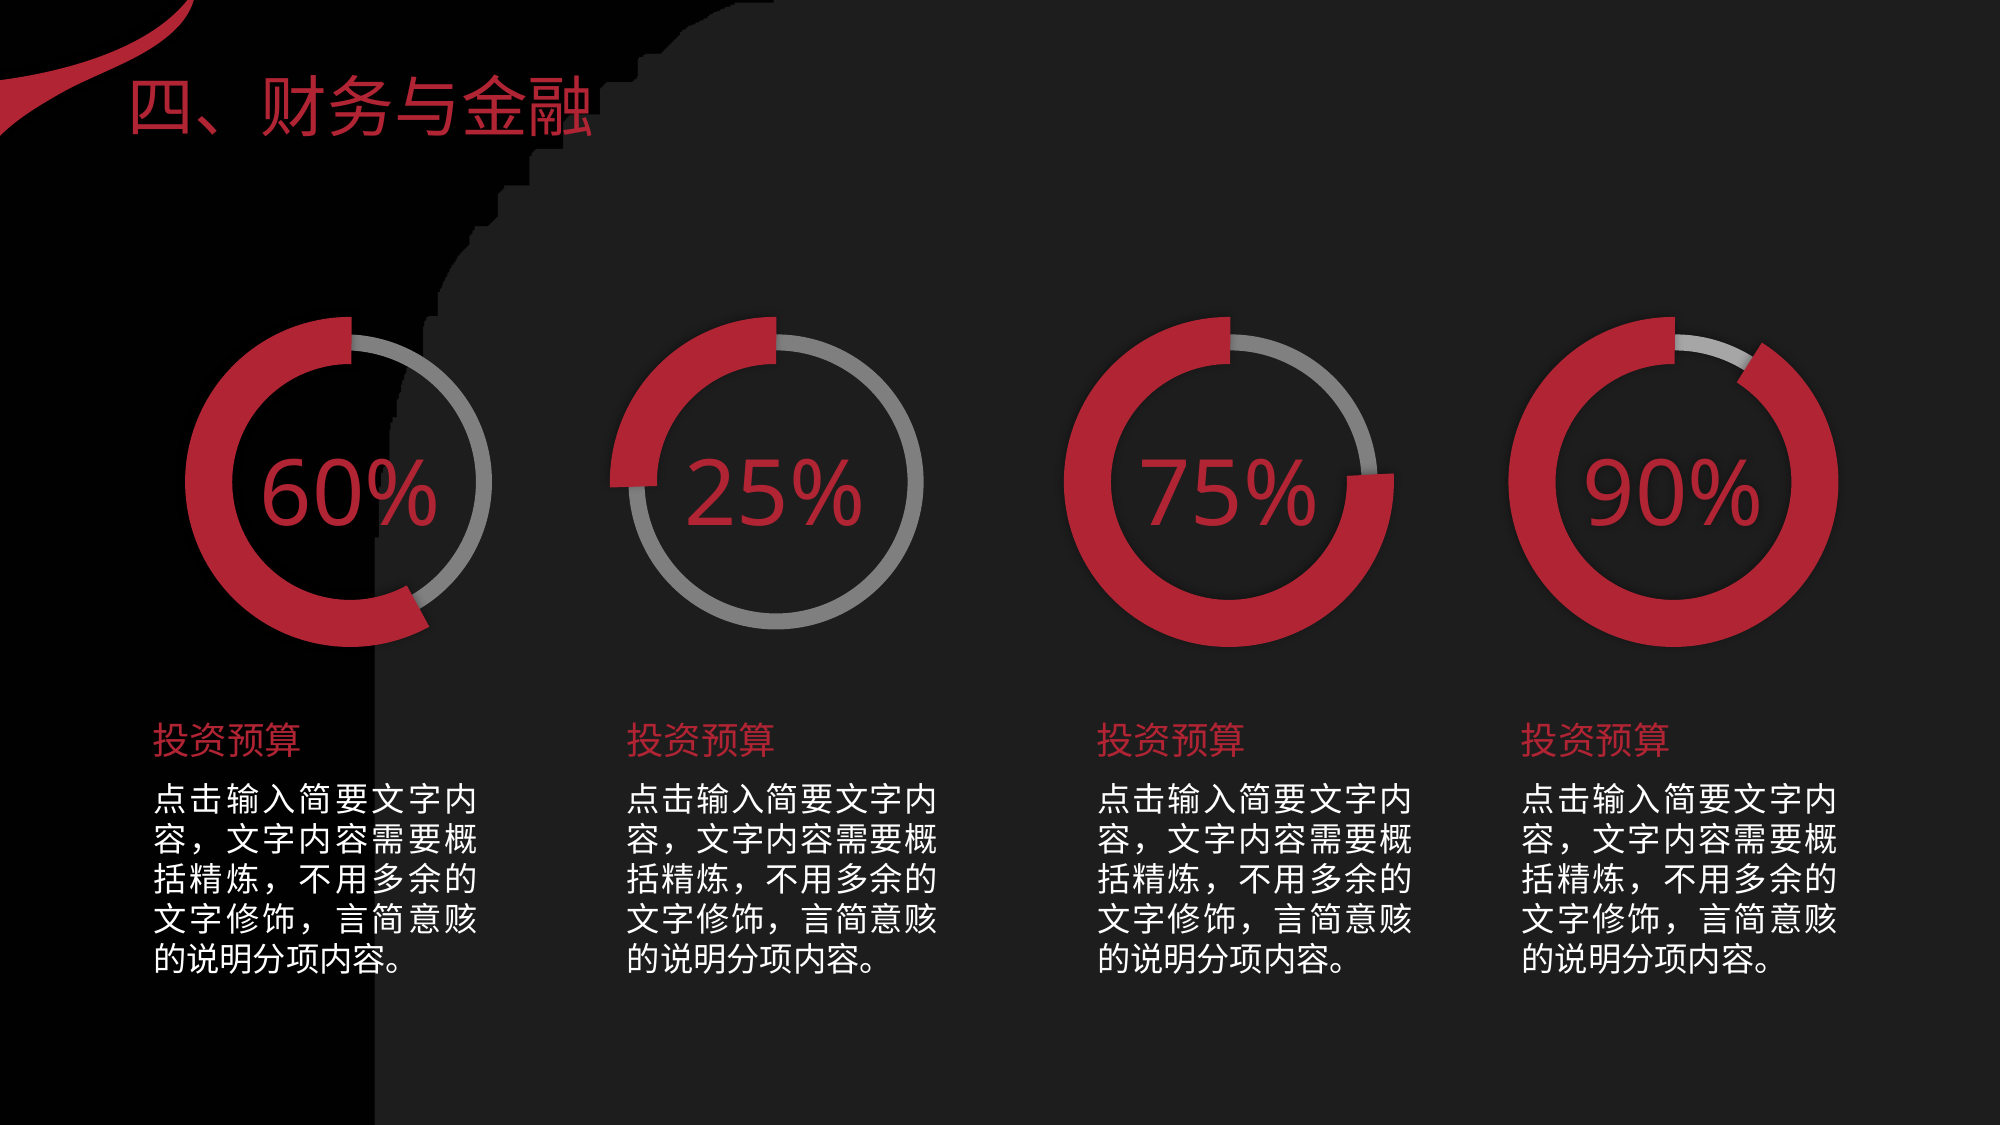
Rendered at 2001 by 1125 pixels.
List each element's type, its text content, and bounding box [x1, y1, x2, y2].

picture [0, 0, 186, 80]
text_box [1508, 316, 1839, 647]
text_box 投资预算 [1081, 709, 1455, 770]
text_box 点击输入简要文字内容，文字内容需要概括精炼，不用多余的文字修饰，言简意赅的说明分项内容。 [612, 771, 953, 986]
text_box 四、财务与金融 [110, 56, 887, 154]
text_box 投资预算 [1506, 709, 1880, 770]
text_box 点击输入简要文字内容，文字内容需要概括精炼，不用多余的文字修饰，言简意赅的说明分项内容。 [1082, 771, 1429, 986]
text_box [1063, 316, 1394, 647]
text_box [185, 316, 516, 647]
text_box [0, 0, 194, 136]
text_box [609, 316, 940, 647]
text_box 投资预算 [611, 709, 985, 770]
text_box 点击输入简要文字内容，文字内容需要概括精炼，不用多余的文字修饰，言简意赅的说明分项内容。 [138, 771, 493, 986]
text_box 点击输入简要文字内容，文字内容需要概括精炼，不用多余的文字修饰，言简意赅的说明分项内容。 [1506, 771, 1853, 986]
text_box 投资预算 [137, 709, 519, 770]
picture [0, 0, 2000, 1125]
